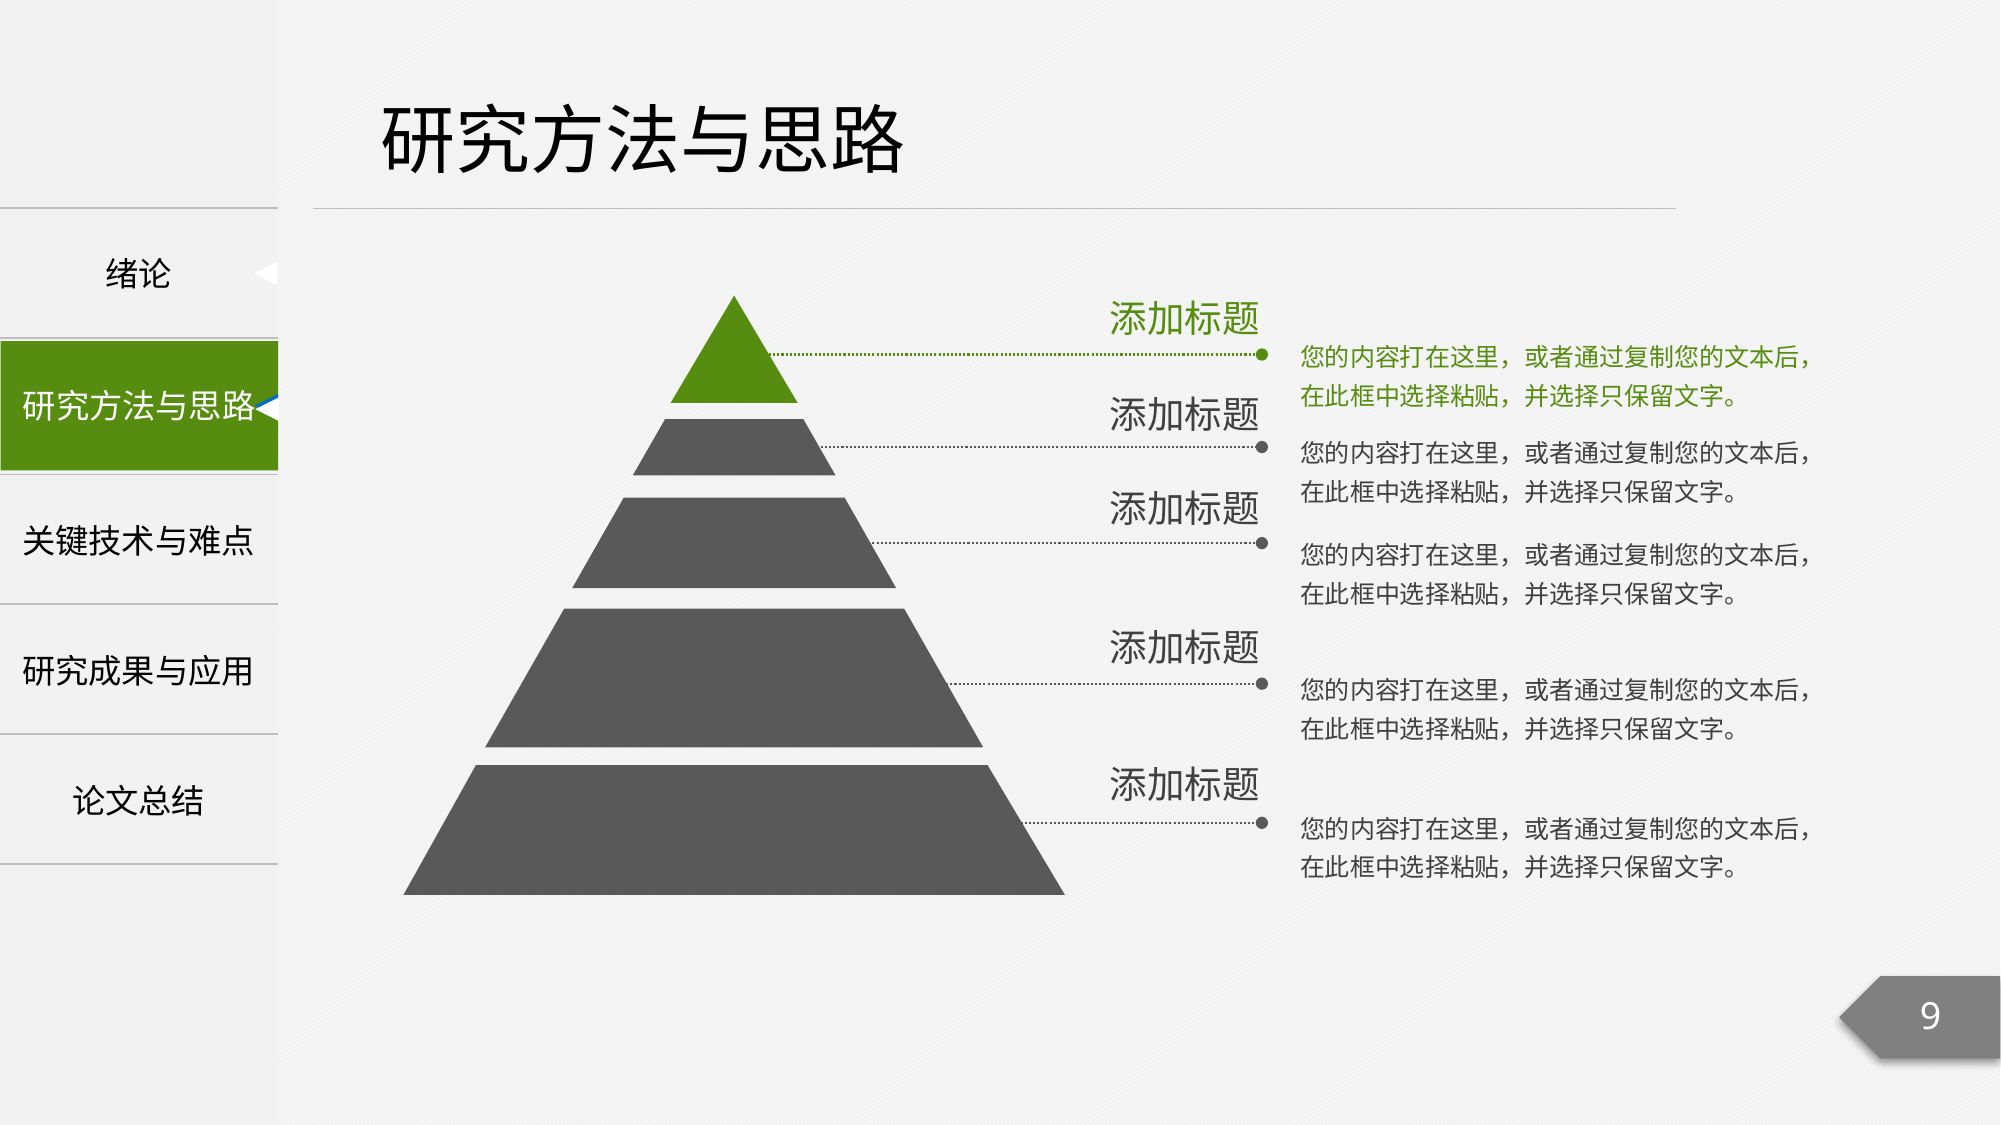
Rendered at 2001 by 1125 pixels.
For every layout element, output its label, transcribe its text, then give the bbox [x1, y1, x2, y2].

text_box 添加标题 [1096, 754, 1274, 814]
text_box [631, 418, 838, 477]
text_box 添加标题 [1096, 383, 1274, 443]
text_box [401, 763, 1067, 897]
text_box 您的内容打在这里，或者通过复制您的文本后，在此框中选择粘贴，并选择只保留文字。 [1286, 326, 1848, 418]
text_box [570, 496, 898, 590]
text_box 添加标题 [1096, 288, 1274, 347]
text_box 您的内容打在这里，或者通过复制您的文本后，在此框中选择粘贴，并选择只保留文字。 [1286, 797, 1848, 889]
text_box 您的内容打在这里，或者通过复制您的文本后，在此框中选择粘贴，并选择只保留文字。 [1286, 524, 1848, 616]
text_box [483, 607, 985, 749]
text_box 添加标题 [1096, 617, 1274, 677]
text_box [668, 293, 800, 404]
text_box 您的内容打在这里，或者通过复制您的文本后，在此框中选择粘贴，并选择只保留文字。 [1286, 659, 1848, 751]
text_box 添加标题 [1096, 478, 1274, 537]
text_box 您的内容打在这里，或者通过复制您的文本后，在此框中选择粘贴，并选择只保留文字。 [1286, 421, 1848, 513]
